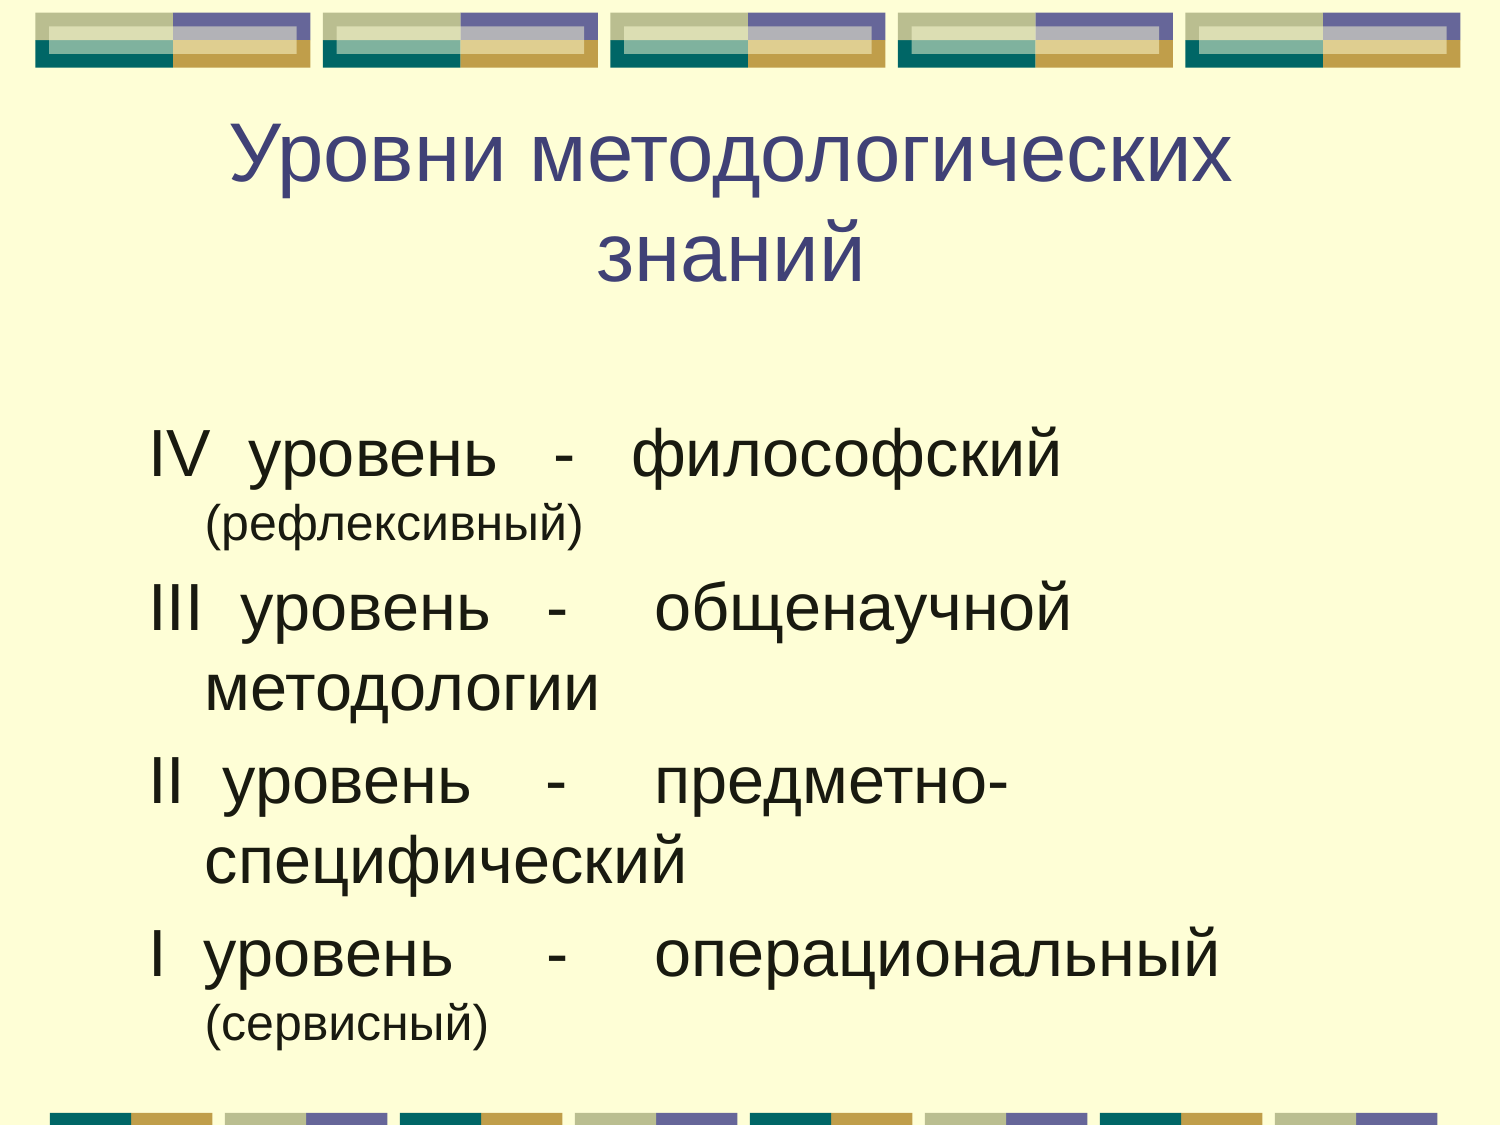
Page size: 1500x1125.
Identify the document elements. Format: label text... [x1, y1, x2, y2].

title Уровни методологических знаний [93, 128, 1369, 267]
list IV уровень - философский (рефлексивный) III уровень - общенаучной методологии II уровень - предметно-специфический I уровень - операциональный (сервисный) [133, 309, 1463, 994]
